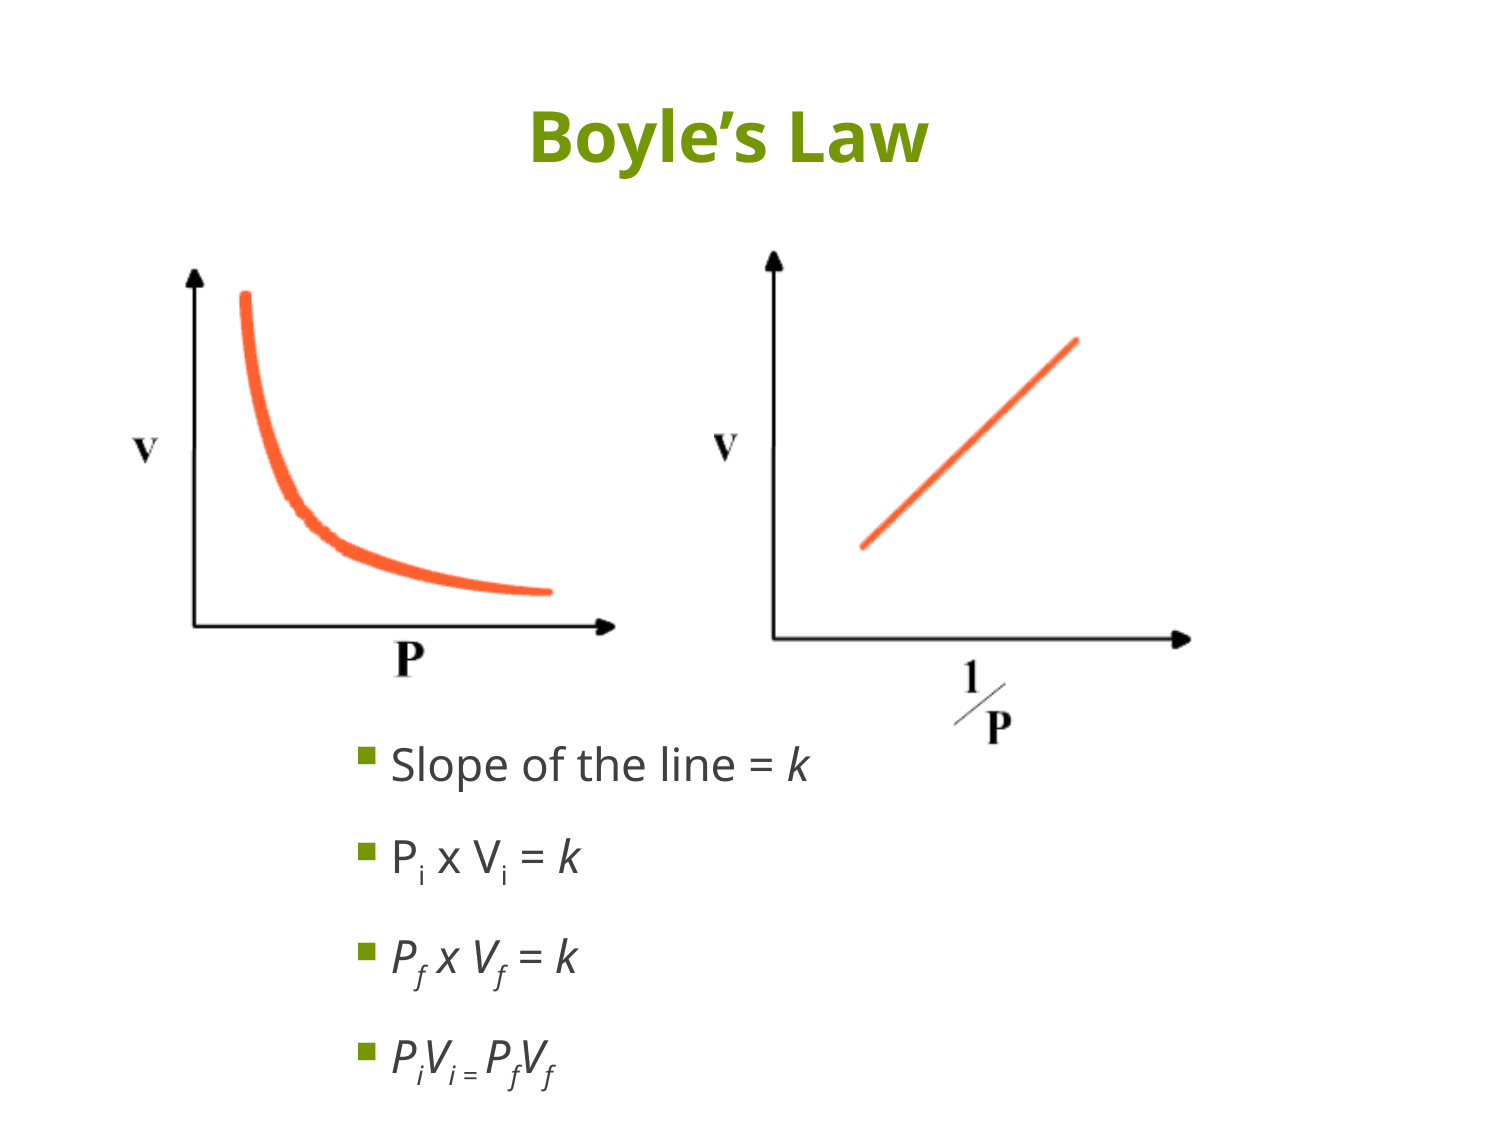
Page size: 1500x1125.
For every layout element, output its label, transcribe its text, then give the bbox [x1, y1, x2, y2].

list Slope of the line = k Pi x Vi = k Pf x Vf = k PiVi = PfVf [338, 728, 899, 1125]
title Boyle’s Law [323, 71, 1135, 185]
picture [128, 266, 619, 681]
picture [713, 246, 1194, 748]
